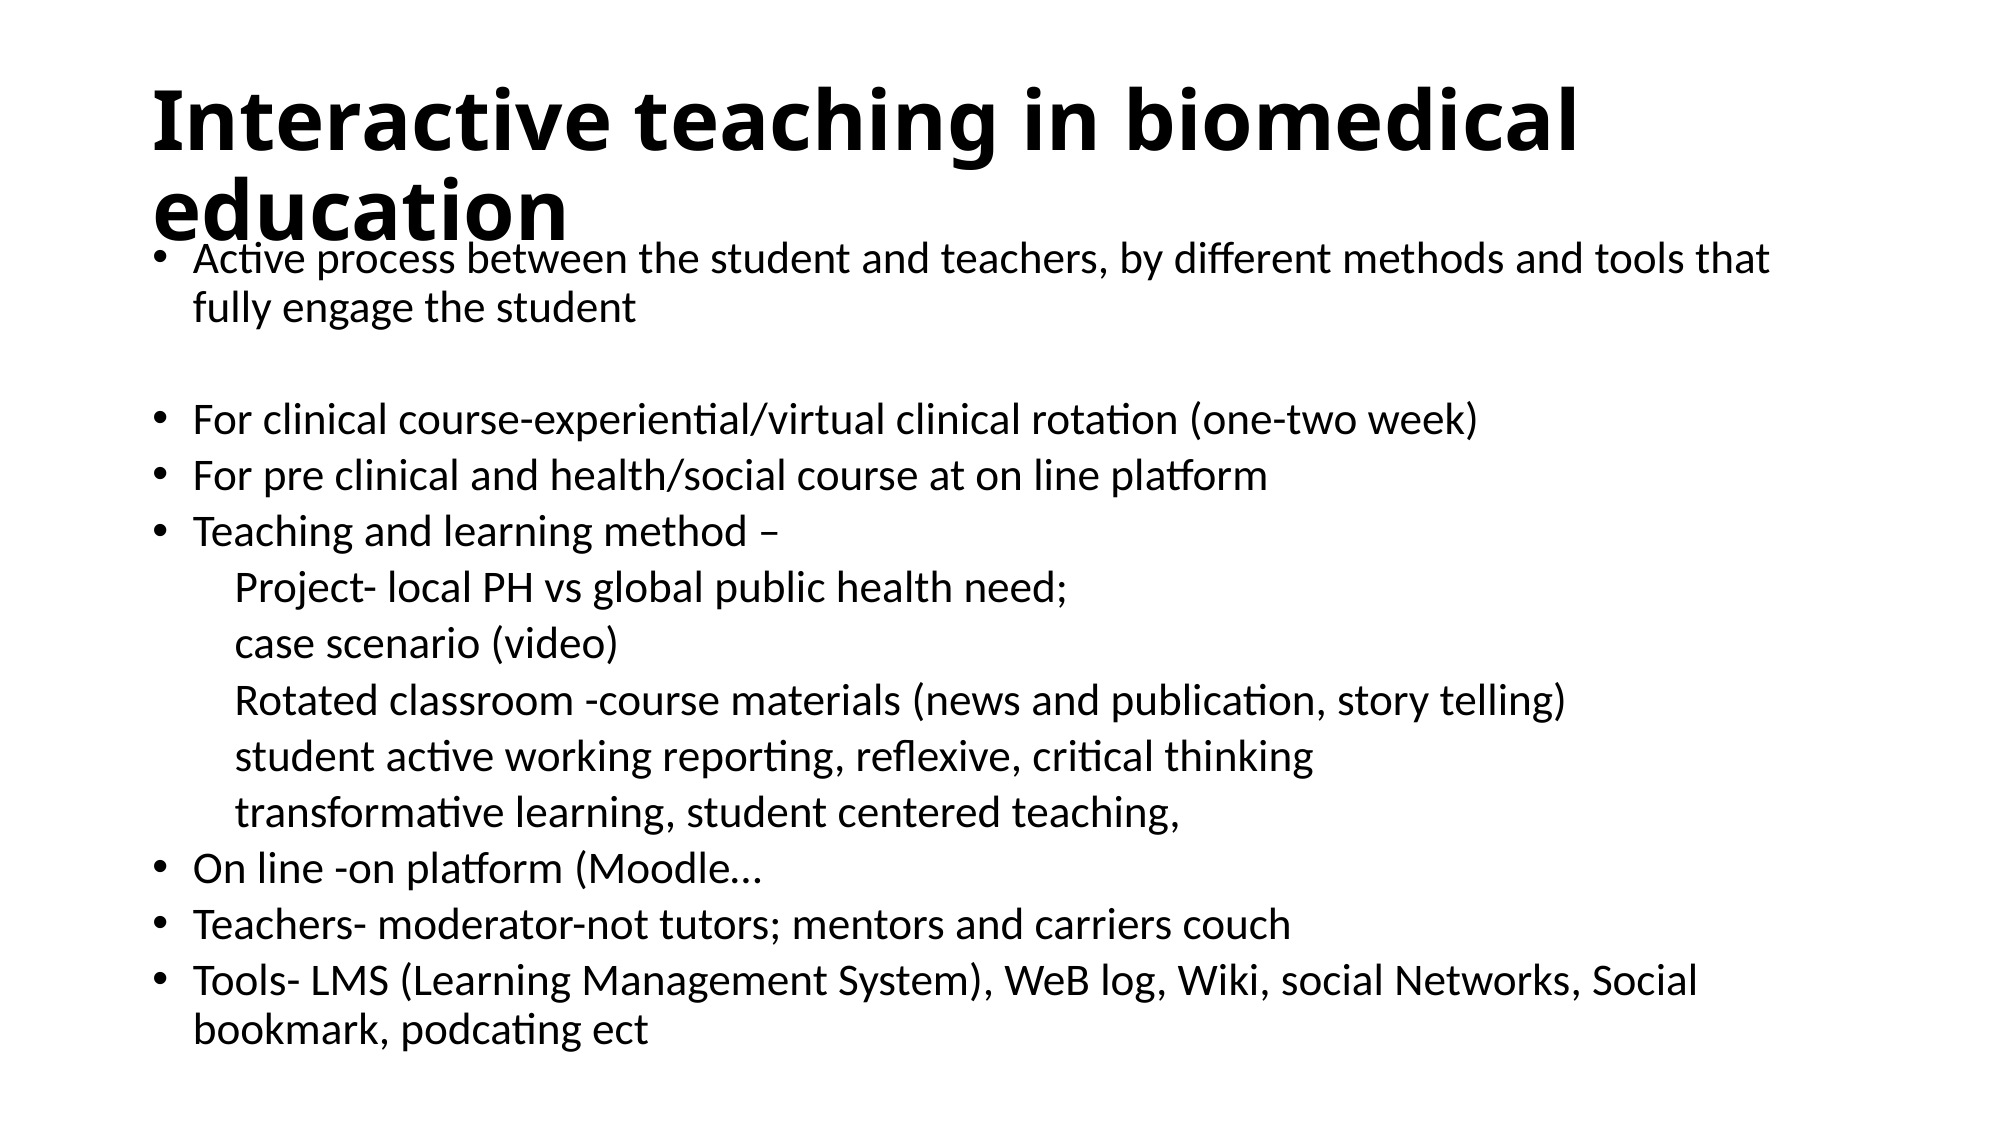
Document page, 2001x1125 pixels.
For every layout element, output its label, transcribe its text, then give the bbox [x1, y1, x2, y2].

list Active process between the student and teachers, by different methods and tools that fully engage the student For clinical course-experiential/virtual clinical rotation (one-two week) For pre clinical and health/social course at on line platform Teaching and learning method – Project- local PH vs global public health need; case scenario (video) Rotated classroom -course materials (news and publication, story telling) student active working reporting, reflexive, critical thinking transformative learning, student centered teaching, On line -on platform (Moodle… Teachers- moderator-not tutors; mentors and carriers couch Tools- LMS (Learning Management System), WeB log, Wiki, social Networks, Social bookmark, podcating ect [137, 227, 1863, 1077]
title Interactive teaching in biomedical education [137, 59, 1863, 227]
